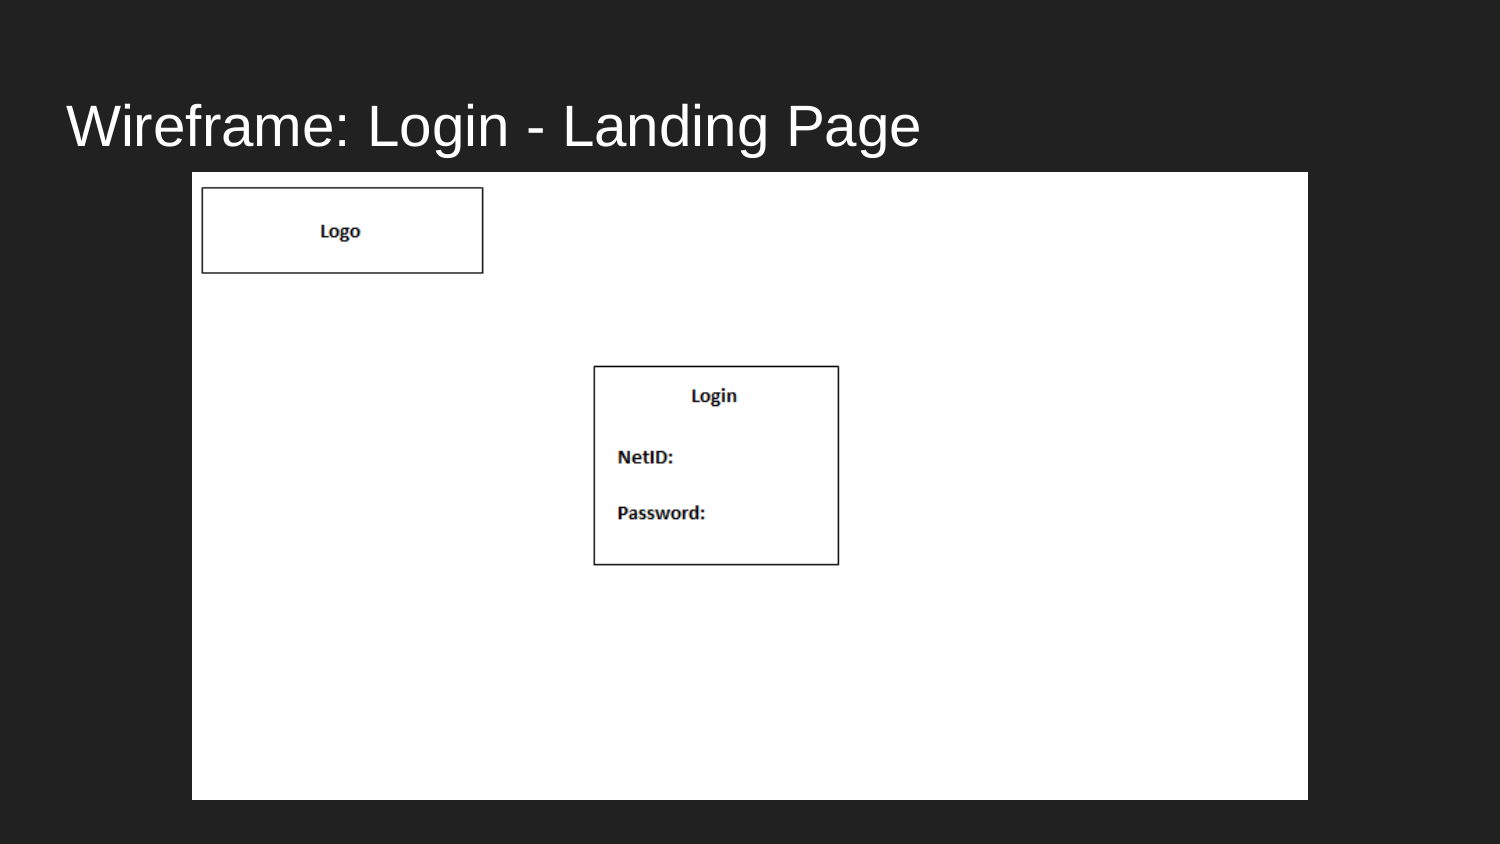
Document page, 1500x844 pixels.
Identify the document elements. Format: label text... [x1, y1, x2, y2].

picture [192, 172, 1308, 800]
title Wireframe: Login - Landing Page [51, 72, 1449, 167]
